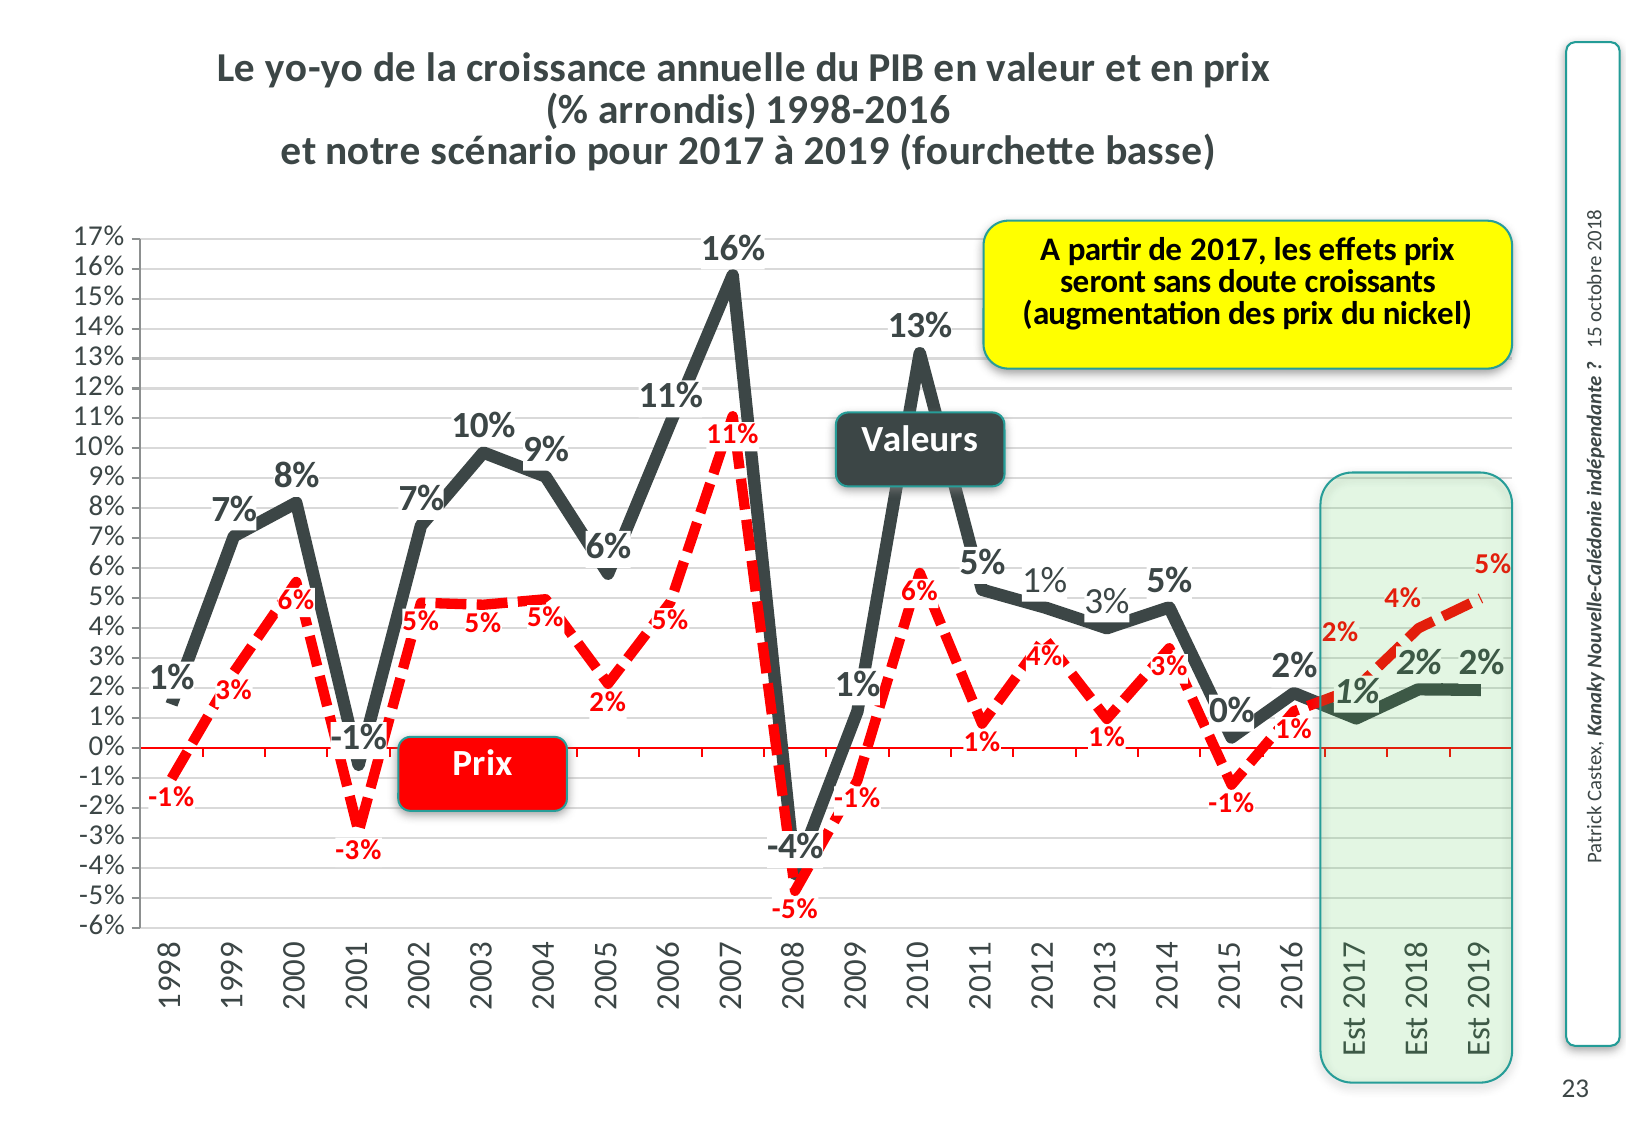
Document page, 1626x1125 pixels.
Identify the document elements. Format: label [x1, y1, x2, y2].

chart [64, 37, 1524, 1099]
